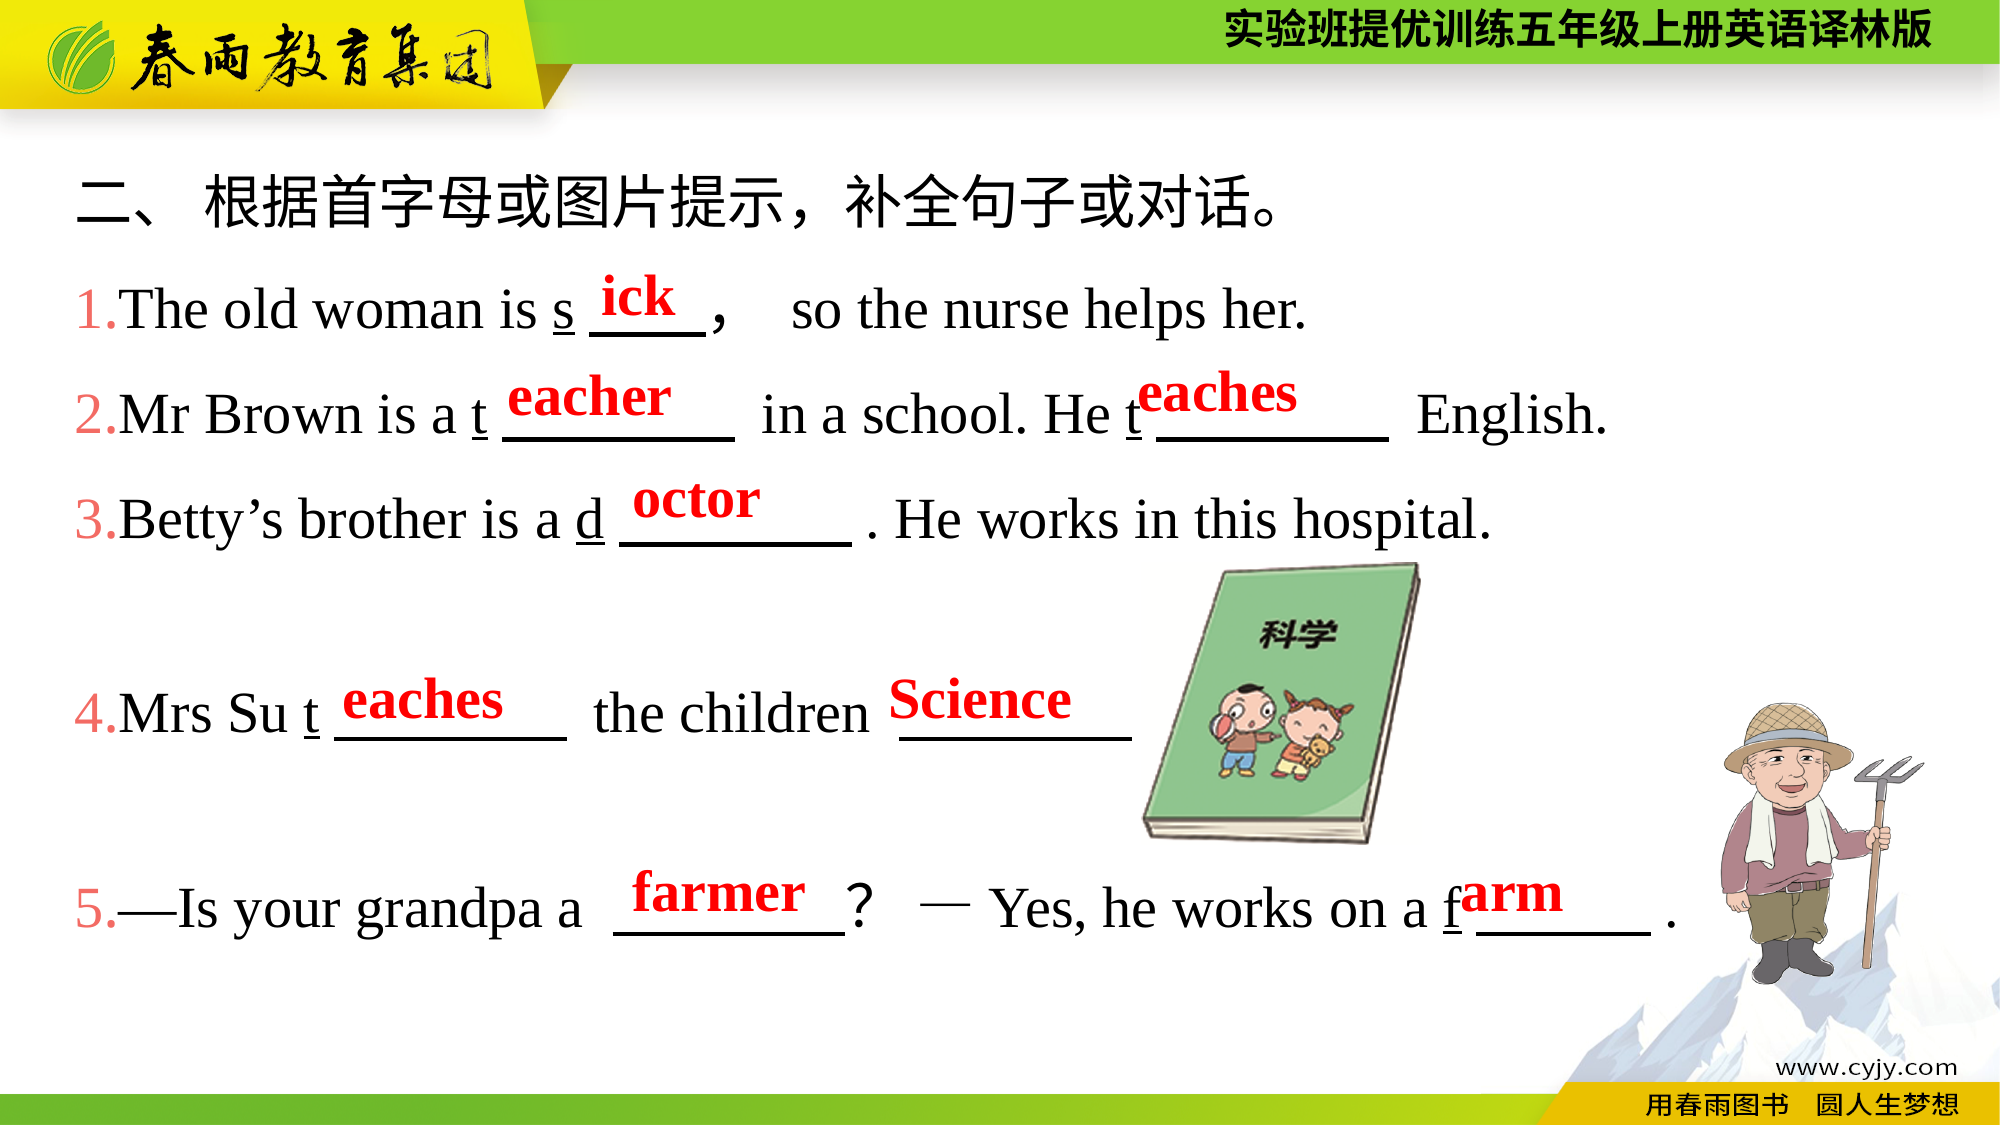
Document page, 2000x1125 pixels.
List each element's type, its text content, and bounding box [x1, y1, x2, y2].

text_box farmer [617, 845, 822, 931]
text_box arm [1445, 846, 1580, 931]
text_box eacher [492, 349, 688, 435]
text_box ick [586, 249, 692, 335]
picture [0, 0, 2000, 1125]
text_box Science [873, 652, 1088, 738]
text_box octor [617, 451, 777, 537]
list 二、 根据首字母或图片提示，补全句子或对话。 1.The old woman is s ， so the nurse helps her. 2.Mr Brown is a t in a school. He t English. 3.Betty’s brother is a d . He works in this hospital. 4.Mrs Su t the children . 5.—Is your grandpa a ？ —Yes, he works on a f . [59, 122, 1944, 956]
text_box eaches [327, 652, 520, 738]
text_box eaches [1122, 345, 1314, 431]
